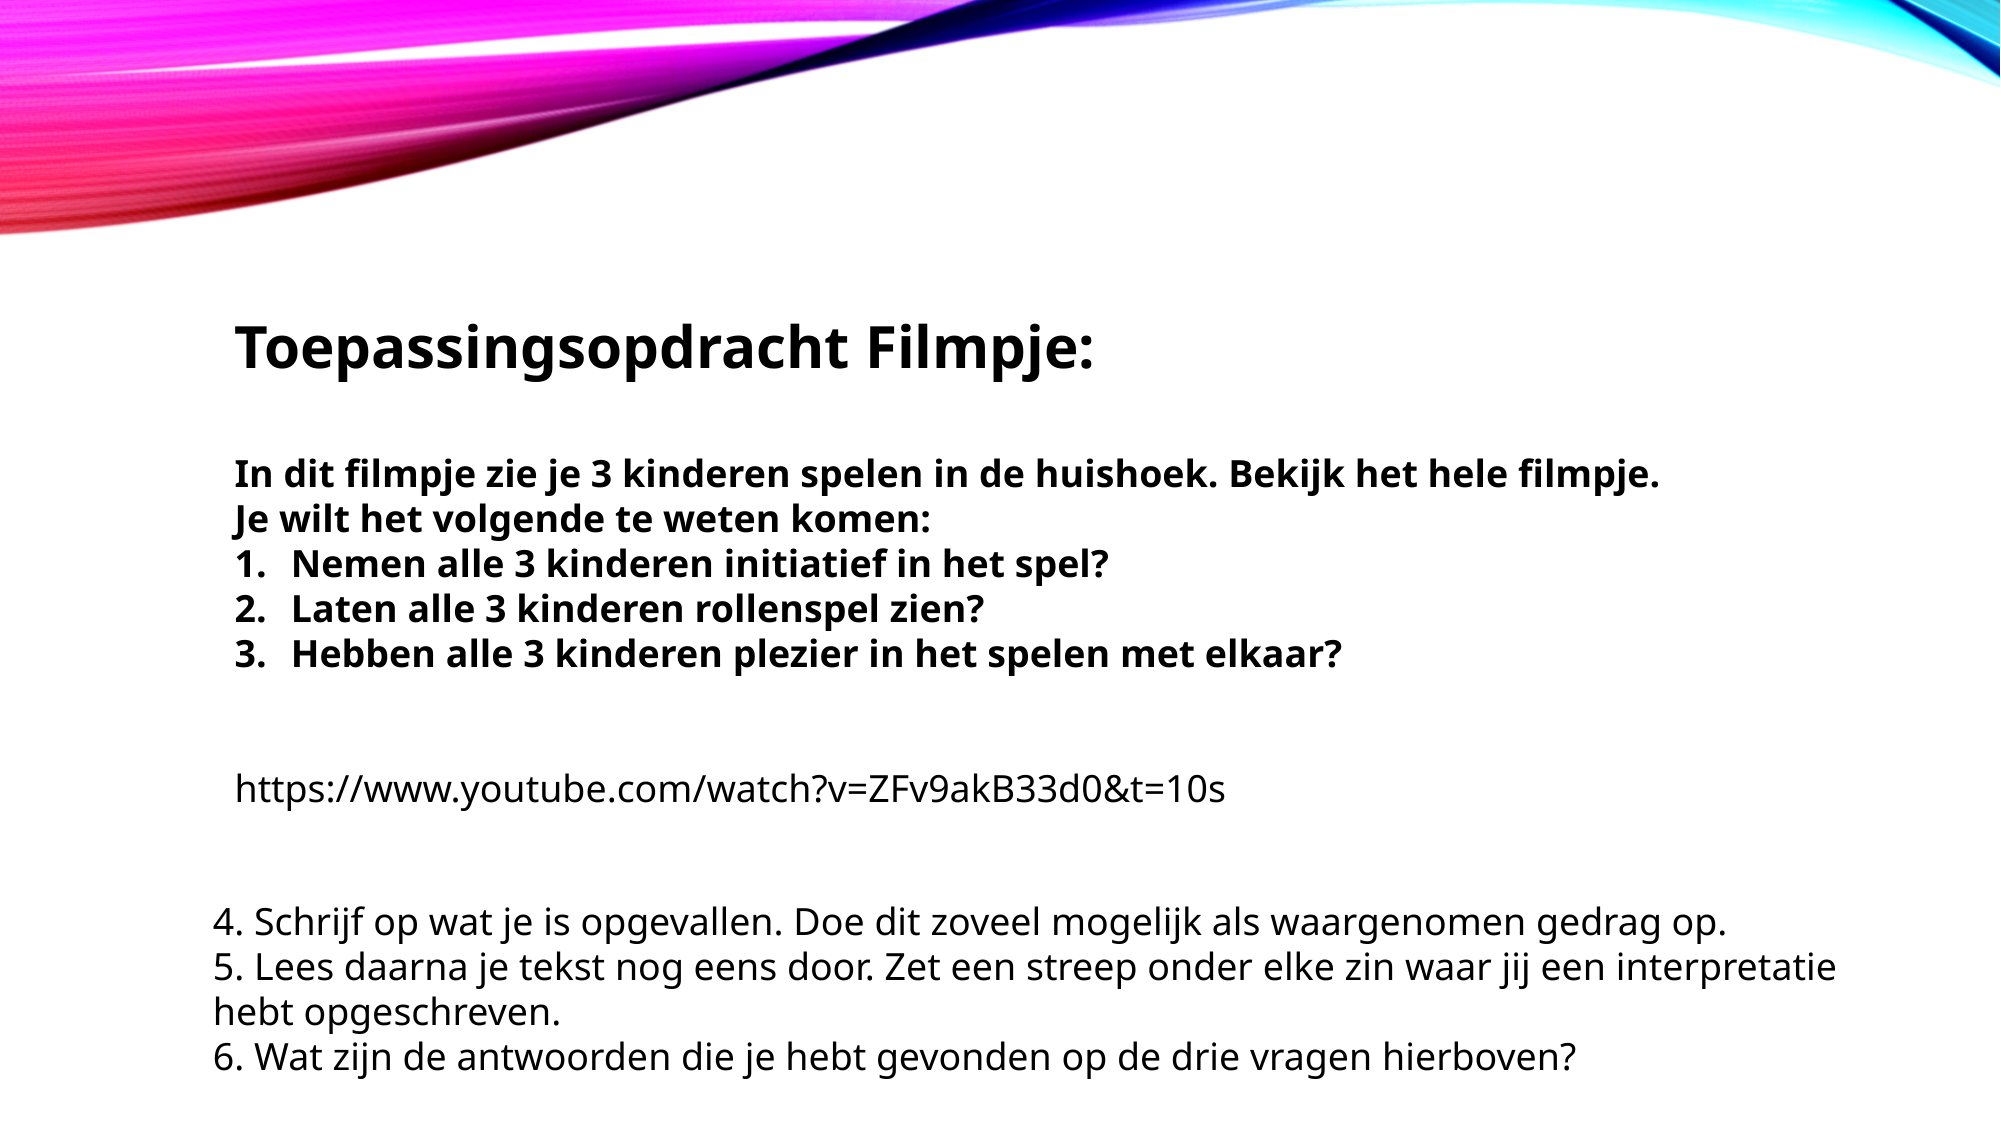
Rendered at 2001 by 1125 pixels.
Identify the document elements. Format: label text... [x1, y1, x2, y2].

text_box Toepassingsopdracht Filmpje: In dit filmpje zie je 3 kinderen spelen in de huishoek. Bekijk het hele filmpje. Je wilt het volgende te weten komen: Nemen alle 3 kinderen initiatief in het spel? Laten alle 3 kinderen rollenspel zien? Hebben alle 3 kinderen plezier in het spelen met elkaar? https://www.youtube.com/watch?v=ZFv9akB33d0&t=10s [219, 303, 1678, 863]
picture [1890, 0, 2000, 75]
picture [0, 0, 2000, 237]
picture [1910, 0, 2000, 45]
text_box 4. Schrijf op wat je is opgevallen. Doe dit zoveel mogelijk als waargenomen gedrag op. 5. Lees daarna je tekst nog eens door. Zet een streep onder elke zin waar jij een interpretatie hebt opgeschreven. 6. Wat zijn de antwoorden die je hebt gevonden op de drie vragen hierboven? [198, 890, 1864, 1086]
